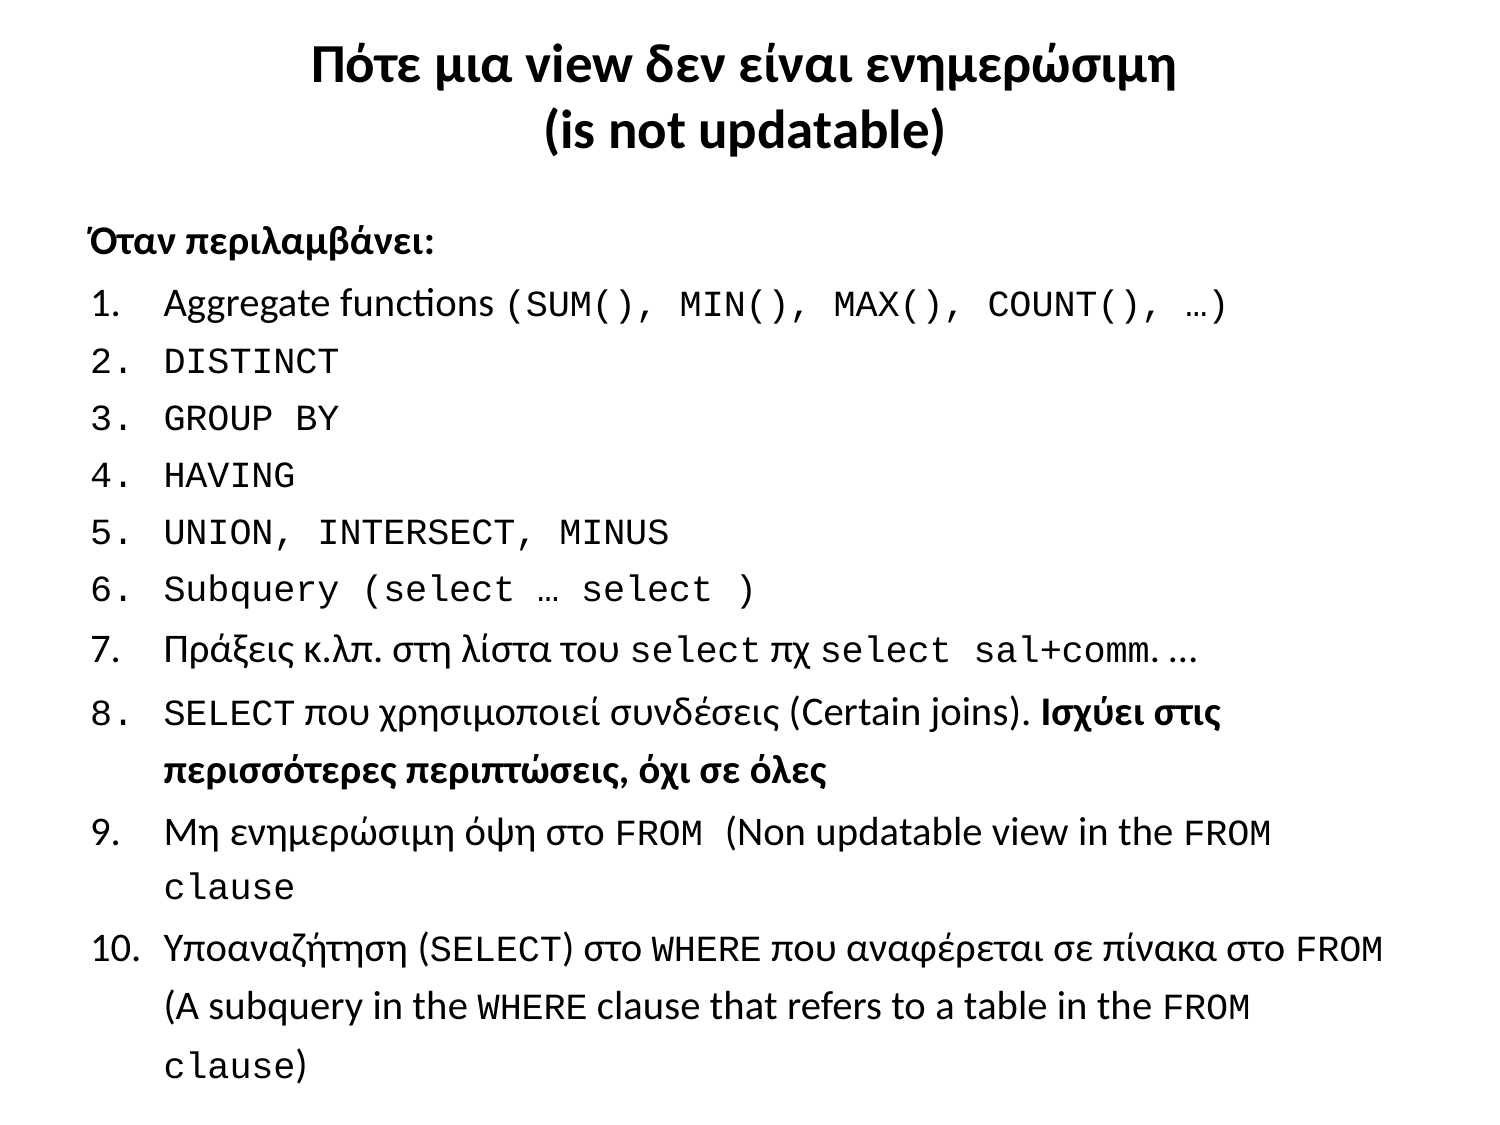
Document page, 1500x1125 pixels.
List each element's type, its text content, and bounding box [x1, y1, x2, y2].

title Πότε μια view δεν είναι ενημερώσιμη (is not updatable) [76, 19, 1427, 169]
list Όταν περιλαμβάνει: Aggregate functions (SUM(), MIN(), MAX(), COUNT(), …) DISTINCT GROUP BY HAVING UNION, INTERSECT, MINUS Subquery (select … select ) Πράξεις κ.λπ. στη λίστα του select πχ select sal+comm. … SELECT που χρησιμοποιεί συνδέσεις (Certain joins). Ισχύει στις περισσότερες περιπτώσεις, όχι σε όλες Μη ενημερώσιμη όψη στο FROM (Non updatable view in the FROM clause Υποαναζήτηση (SELECT) στο WHERE που αναφέρεται σε πίνακα στο FROM (A subquery in the WHERE clause that refers to a table in the FROM clause) [75, 196, 1425, 1106]
